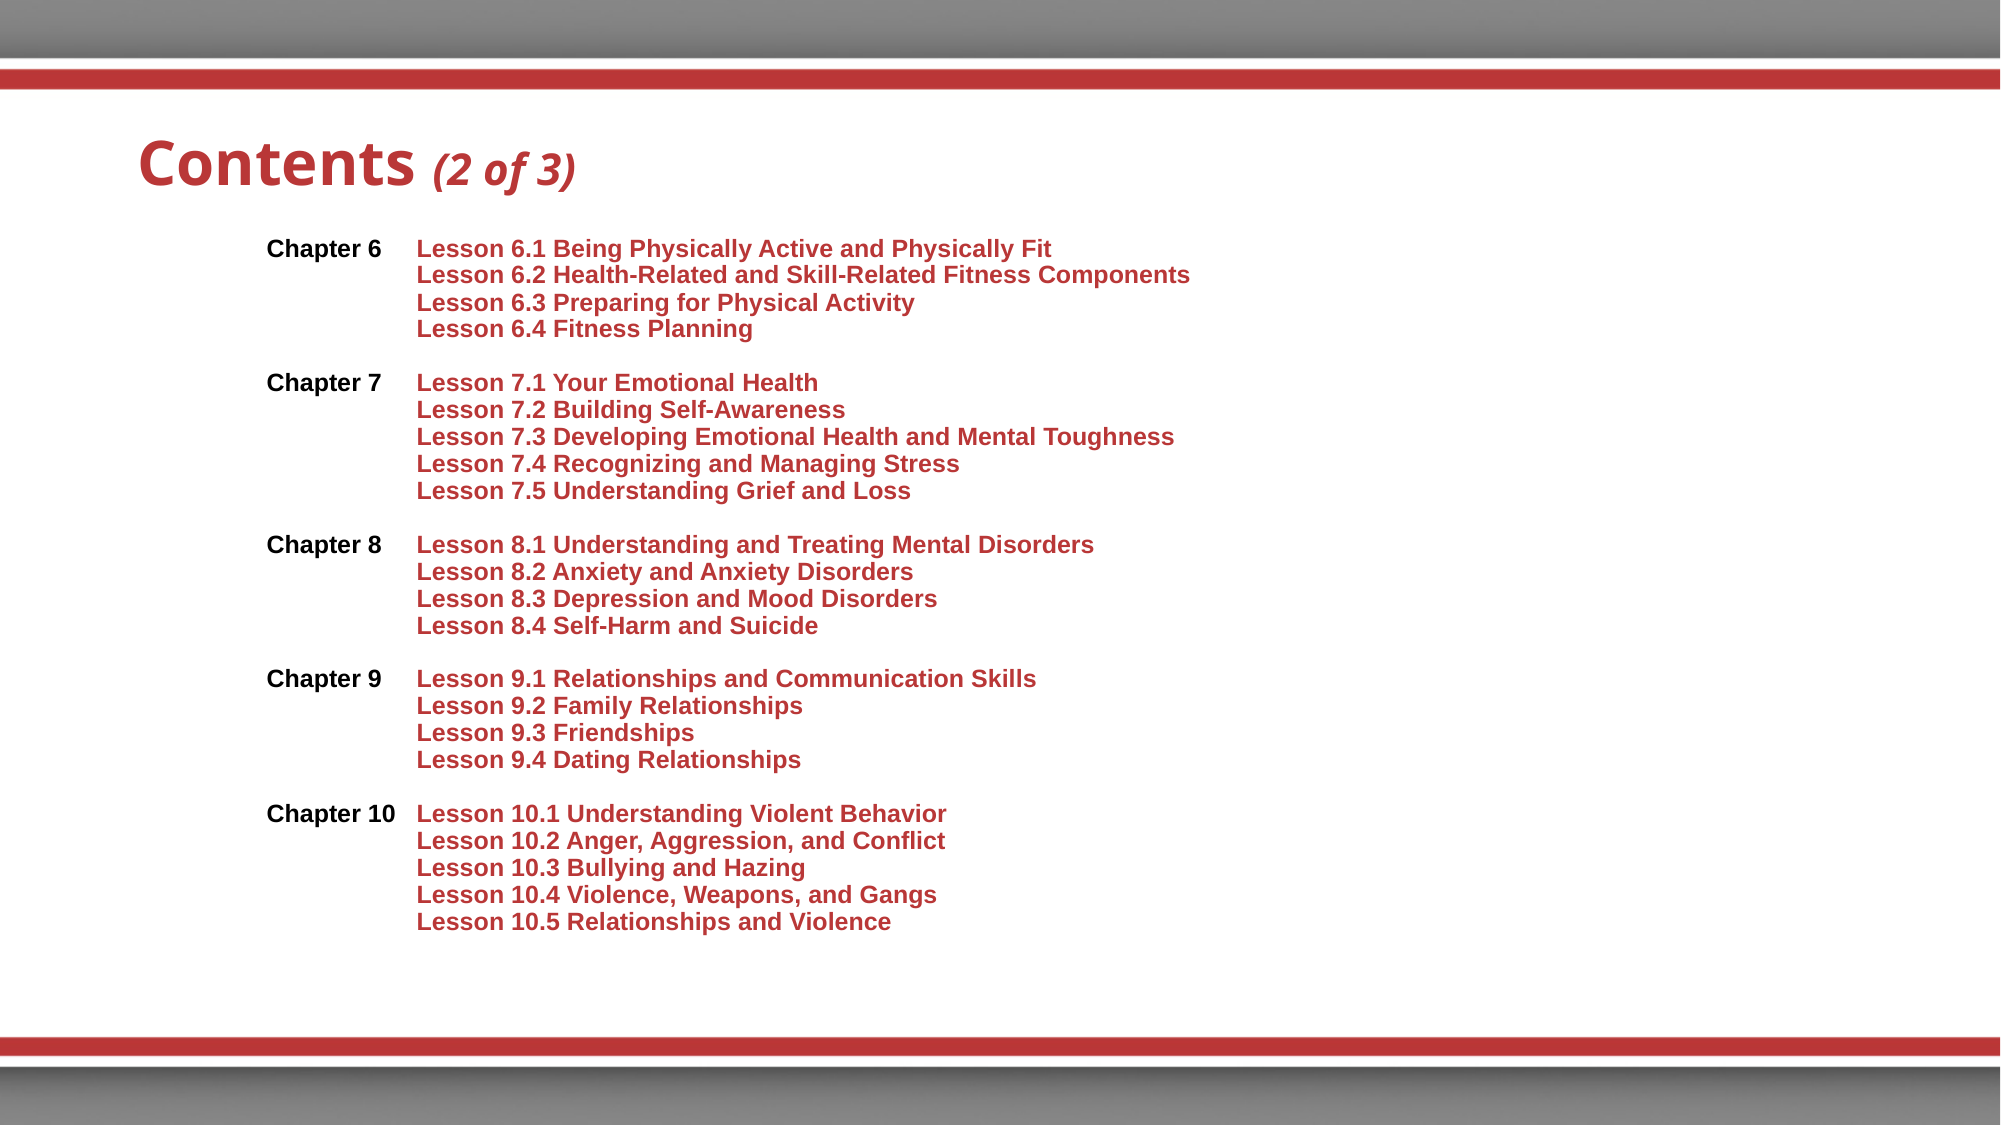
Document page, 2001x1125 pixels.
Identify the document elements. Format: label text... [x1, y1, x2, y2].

list Chapter 6 Lesson 6.1 Being Physically Active and Physically Fit Lesson 6.2 Health-Related and Skill-Related Fitness Components Lesson 6.3 Preparing for Physical Activity Lesson 6.4 Fitness Planning Chapter 7 Lesson 7.1 Your Emotional Health Lesson 7.2 Building Self-Awareness Lesson 7.3 Developing Emotional Health and Mental Toughness Lesson 7.4 Recognizing and Managing Stress Lesson 7.5 Understanding Grief and Loss Chapter 8 Lesson 8.1 Understanding and Treating Mental Disorders Lesson 8.2 Anxiety and Anxiety Disorders Lesson 8.3 Depression and Mood Disorders Lesson 8.4 Self-Harm and Suicide Chapter 9 Lesson 9.1 Relationships and Communication Skills Lesson 9.2 Family Relationships Lesson 9.3 Friendships Lesson 9.4 Dating Relationships Chapter 10 Lesson 10.1 Understanding Violent Behavior Lesson 10.2 Anger, Aggression, and Conflict Lesson 10.3 Bullying and Hazing Lesson 10.4 Violence, Weapons, and Gangs Lesson 10.5 Relationships and Violence [251, 228, 1863, 1019]
picture [0, 0, 2001, 1125]
title Contents (2 of 3) [137, 132, 1863, 200]
